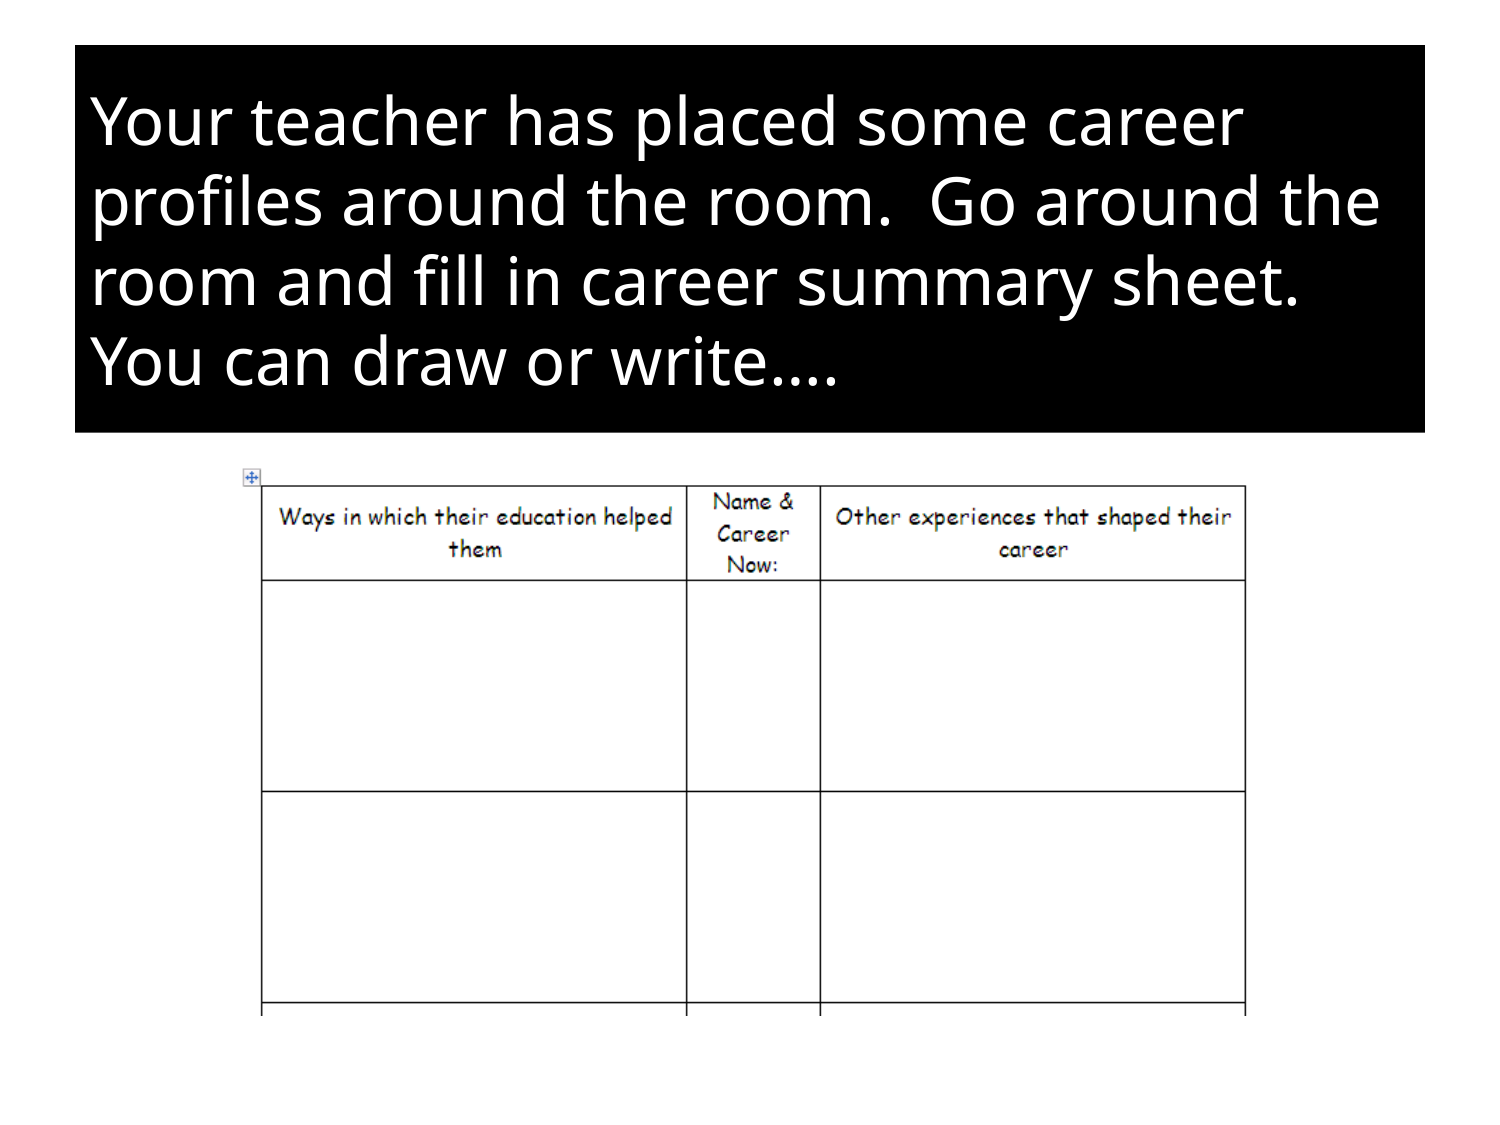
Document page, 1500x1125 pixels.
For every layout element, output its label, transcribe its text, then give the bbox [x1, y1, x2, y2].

title Your teacher has placed some career profiles around the room. Go around the room and fill in career summary sheet. You can draw or write…. [75, 45, 1425, 433]
picture [241, 455, 1282, 1016]
